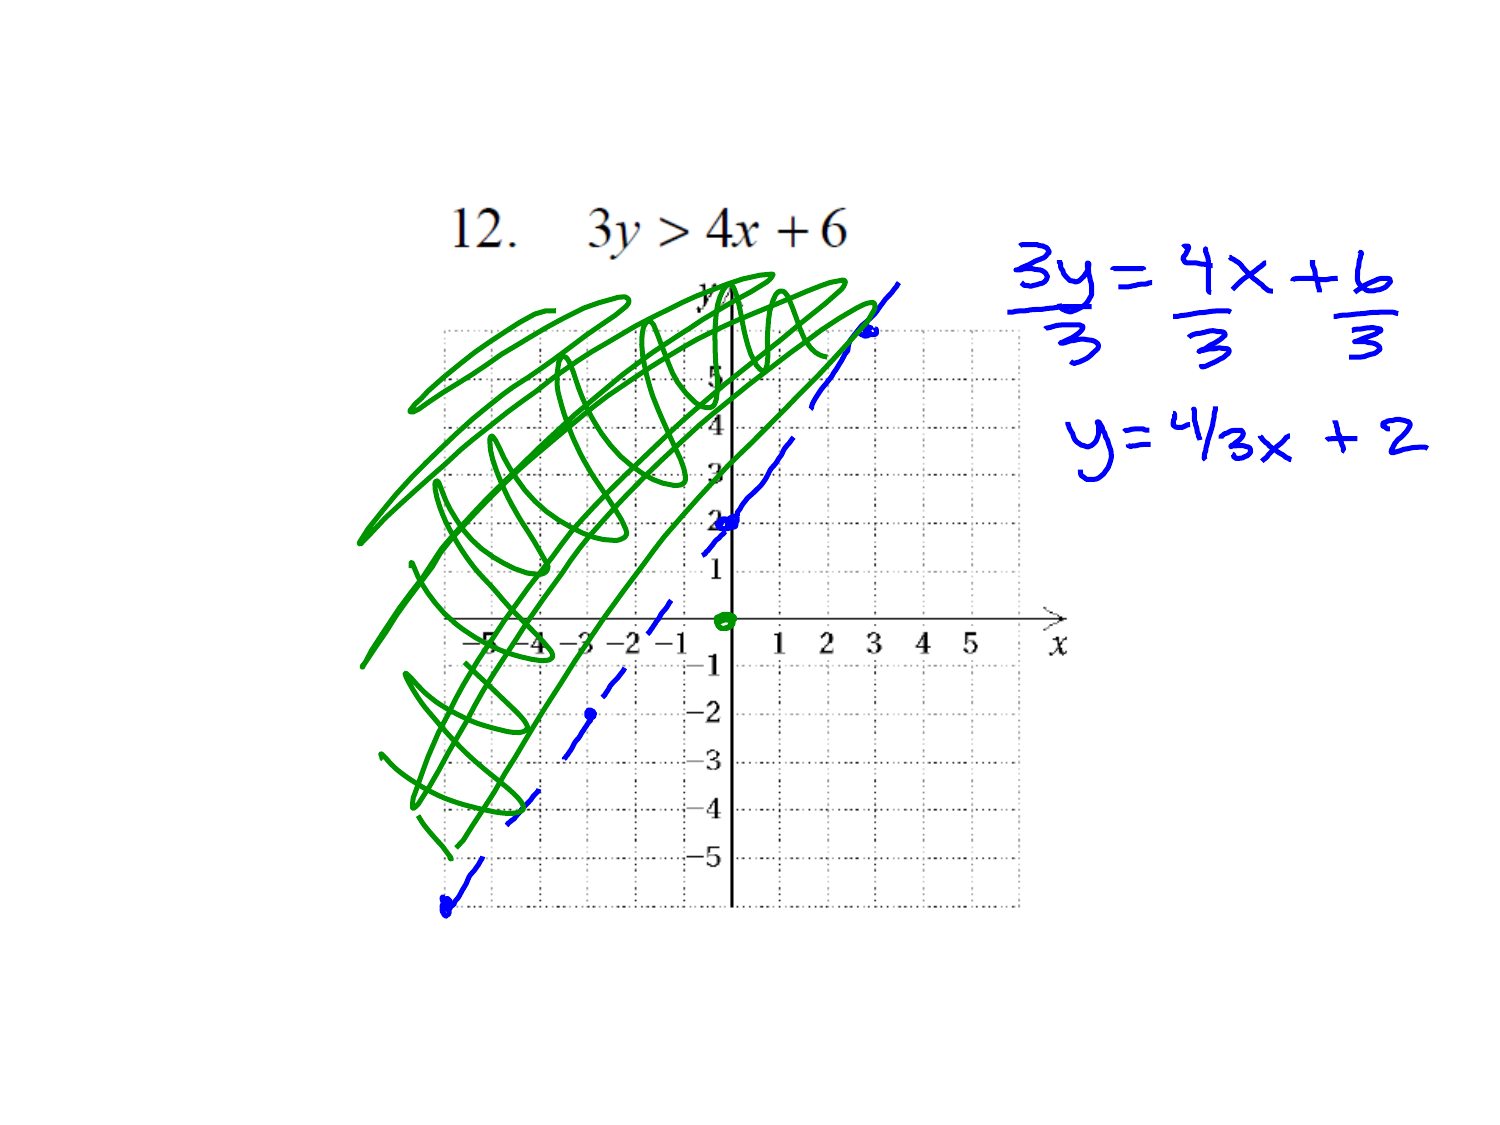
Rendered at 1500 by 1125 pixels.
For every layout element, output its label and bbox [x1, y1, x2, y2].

text_box [1382, 418, 1429, 454]
text_box [1354, 251, 1392, 293]
text_box [1339, 440, 1346, 453]
text_box [1204, 248, 1212, 294]
text_box [1292, 277, 1338, 282]
text_box [1118, 281, 1153, 288]
text_box [1259, 435, 1275, 449]
text_box [1092, 339, 1100, 356]
text_box [1311, 260, 1317, 278]
text_box [1333, 311, 1399, 318]
text_box [1325, 437, 1358, 441]
text_box [1192, 408, 1201, 441]
text_box [1092, 421, 1113, 481]
text_box [1188, 329, 1230, 368]
text_box [1127, 443, 1151, 448]
text_box [1229, 256, 1250, 274]
text_box [1349, 326, 1382, 358]
text_box [1123, 428, 1150, 433]
text_box [1182, 245, 1207, 266]
text_box [1261, 435, 1290, 462]
text_box [1334, 420, 1341, 437]
text_box [1316, 280, 1321, 293]
text_box [1231, 262, 1267, 291]
picture [412, 191, 1087, 934]
text_box [1173, 310, 1232, 318]
text_box [1250, 275, 1273, 292]
text_box [359, 273, 876, 860]
text_box [1220, 429, 1252, 460]
text_box [1275, 448, 1292, 461]
text_box [1172, 412, 1191, 429]
text_box [1203, 406, 1217, 461]
